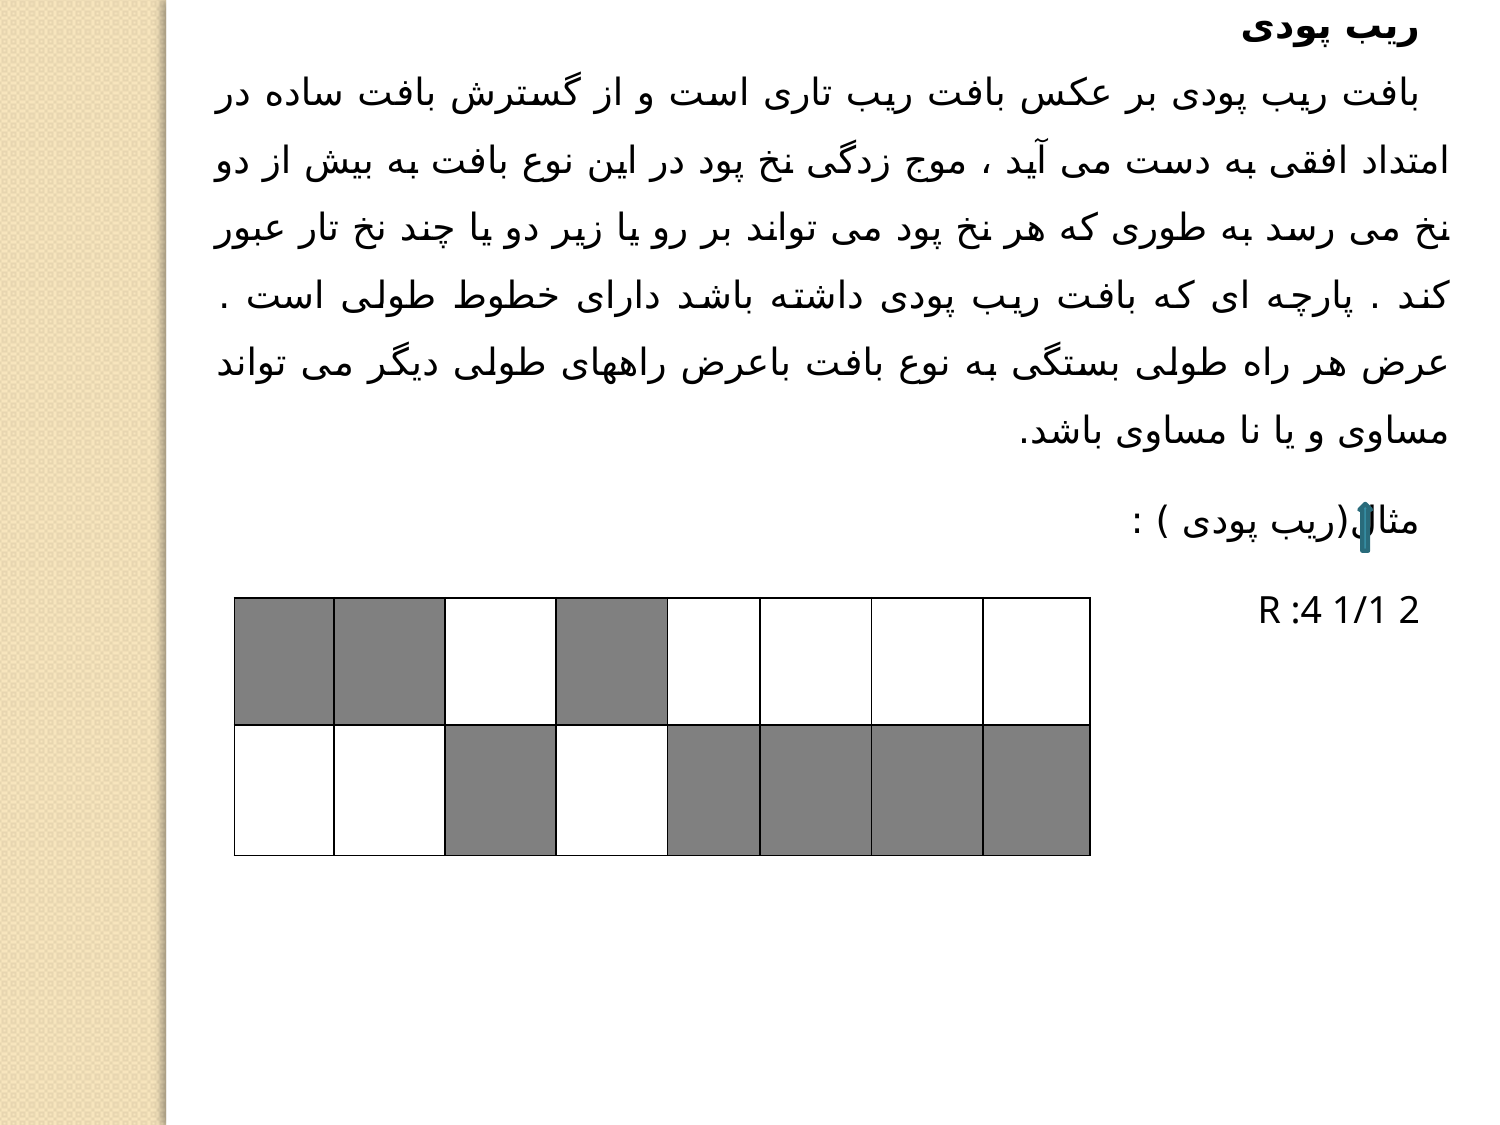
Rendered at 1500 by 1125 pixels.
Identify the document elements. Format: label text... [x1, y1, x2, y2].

table_cell [872, 726, 982, 855]
table_header [335, 599, 444, 724]
table_cell [984, 726, 1089, 855]
table_header [872, 599, 982, 724]
text_box [1357, 501, 1373, 553]
table_cell [668, 726, 759, 855]
table_cell [557, 726, 667, 855]
table_header [668, 599, 759, 724]
table_cell [335, 726, 444, 855]
table_header [446, 599, 555, 724]
table_header [557, 599, 667, 724]
table_header [984, 599, 1089, 724]
table_header [235, 599, 333, 724]
table_cell [761, 726, 871, 855]
text_box ریب پودی بافت ریب پودی بر عکس بافت ریب تاری است و از گسترش بافت ساده در امتداد افقی به دست می آید ، موج زدگی نخ پود در این نوع بافت به بیش از دو نخ می رسد به طوری که هر نخ پود می تواند بر رو یا زیر دو یا چند نخ تار عبور کند . پارچه ای که بافت ریب پودی داشته باشد دارای خطوط طولی است . عرض هر راه طولی بستگی به نوع بافت باعرض راههای طولی دیگر می تواند مساوی و یا نا مساوی باشد. مثال(ریب پودی ) : R :4 1/1 2 [199, 0, 1465, 706]
table_cell [446, 726, 555, 855]
table_header [761, 599, 871, 724]
table_cell [235, 726, 333, 855]
